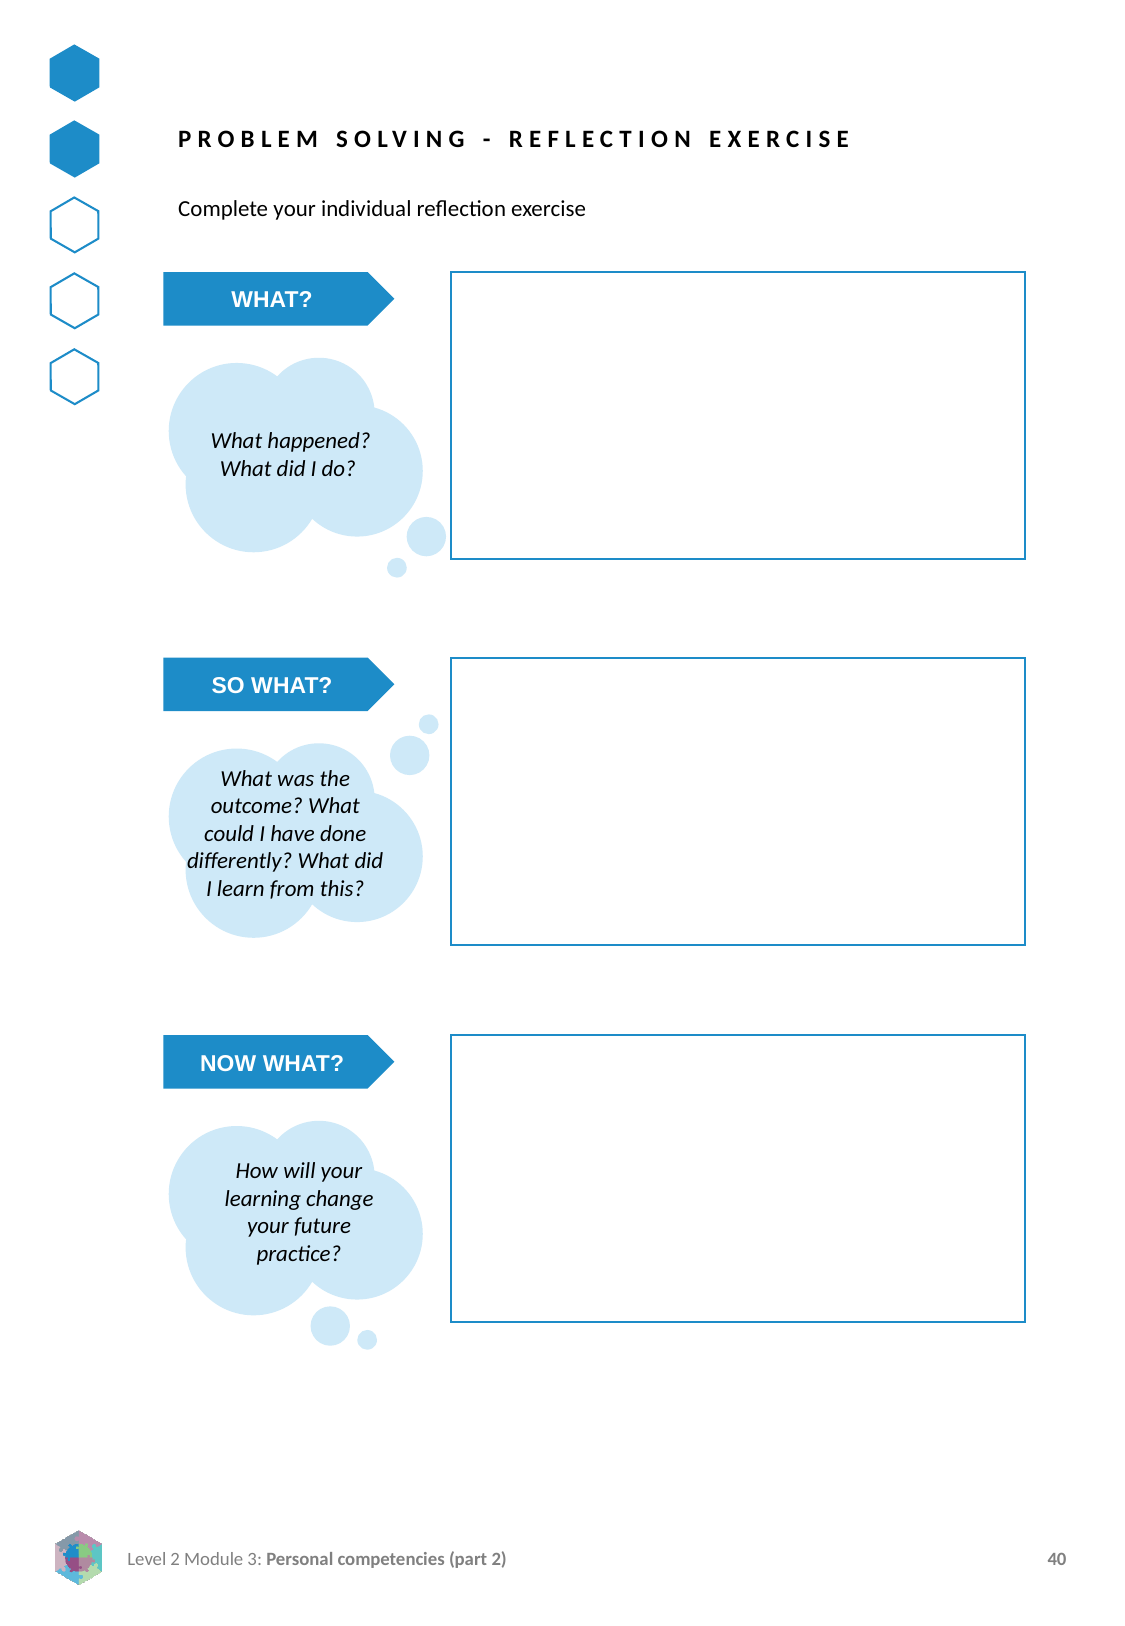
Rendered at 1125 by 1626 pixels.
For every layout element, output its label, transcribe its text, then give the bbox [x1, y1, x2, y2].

text_box SO WHAT? [162, 656, 396, 713]
text_box [450, 657, 1026, 946]
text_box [168, 1120, 423, 1350]
text_box Complete your individual reflection exercise [163, 186, 1026, 229]
text_box PROBLEM SOLVING - REFLECTION EXERCISE [163, 115, 1026, 161]
text_box [49, 272, 100, 330]
text_box WHAT? [162, 270, 396, 327]
text_box [450, 1034, 1026, 1323]
text_box [49, 44, 100, 102]
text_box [168, 714, 439, 938]
text_box [49, 348, 100, 406]
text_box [168, 357, 447, 578]
text_box [49, 196, 100, 254]
text_box [450, 271, 1026, 560]
text_box NOW WHAT? [162, 1034, 396, 1090]
picture [55, 1530, 102, 1585]
text_box [49, 120, 100, 178]
